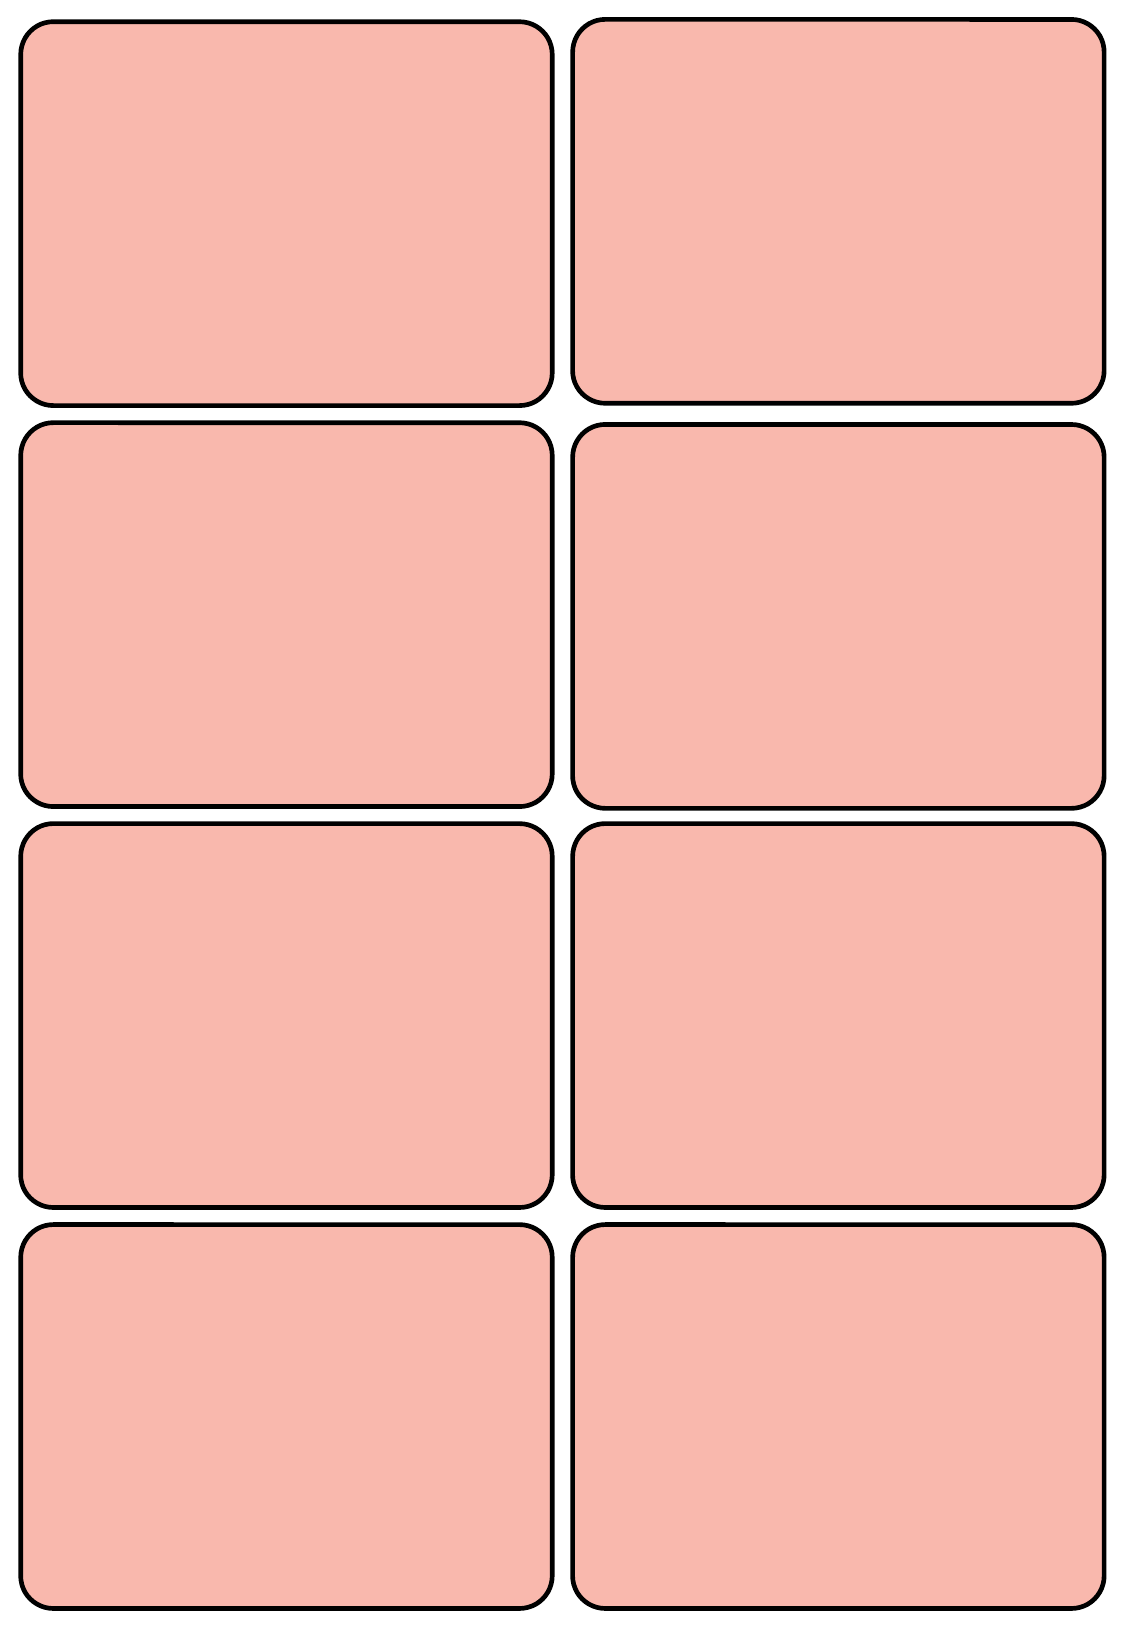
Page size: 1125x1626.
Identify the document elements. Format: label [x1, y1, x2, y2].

text_box [571, 822, 1106, 1209]
text_box [19, 1223, 554, 1610]
text_box [19, 20, 554, 407]
text_box [19, 421, 554, 808]
text_box [571, 423, 1106, 810]
text_box [19, 822, 554, 1209]
text_box [571, 1223, 1106, 1610]
text_box [571, 18, 1106, 405]
